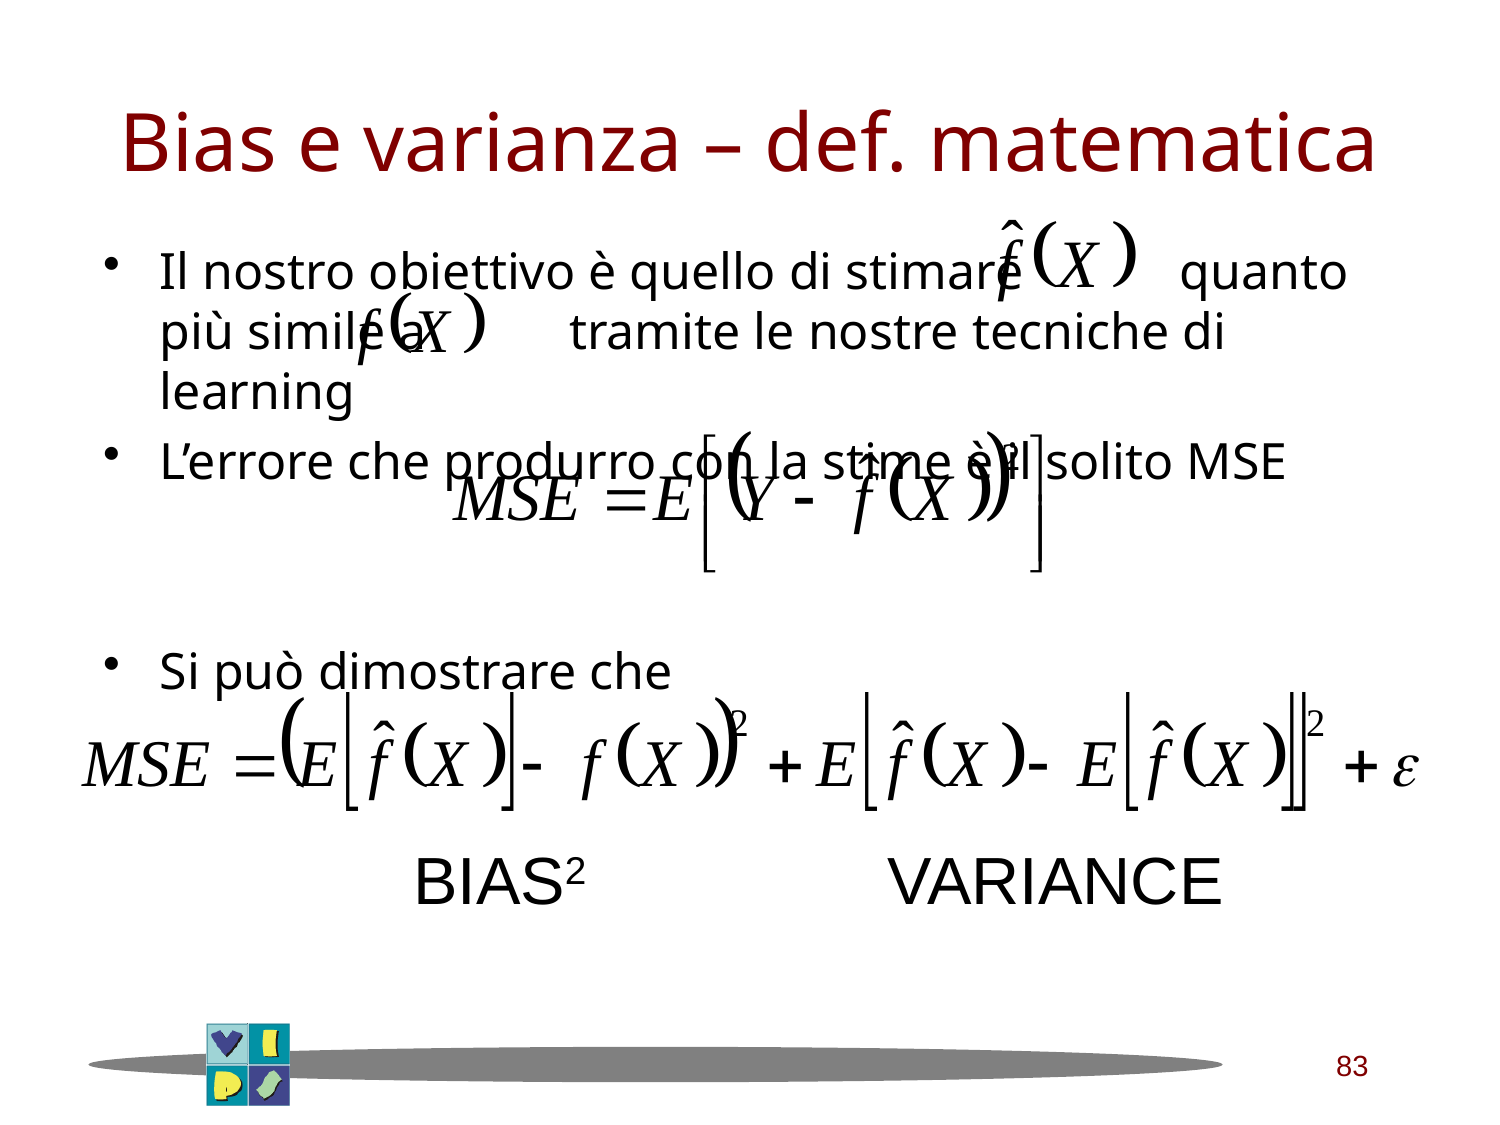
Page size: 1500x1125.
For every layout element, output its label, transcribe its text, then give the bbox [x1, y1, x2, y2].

picture [206, 1023, 290, 1106]
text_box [974, 207, 1142, 316]
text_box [336, 290, 491, 380]
text_box BIAS2 [398, 830, 602, 926]
title Bias e varianza – def. matematica [75, 45, 1425, 233]
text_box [71, 692, 1440, 815]
slide_number 83 [1033, 1039, 1384, 1118]
list Il nostro obiettivo è quello di stimare quanto più simile a tramite le nostre tecniche di learning L’errore che produrro con la stime è il solito MSE Si può dimostrare che [88, 823, 1439, 975]
text_box VARIANCE [872, 830, 1239, 926]
list Il nostro obiettivo è quello di stimare quanto più simile a tramite le nostre tecniche di learning L’errore che produrro con la stime è il solito MSE Si può dimostrare che [88, 231, 1439, 691]
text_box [442, 420, 1070, 588]
